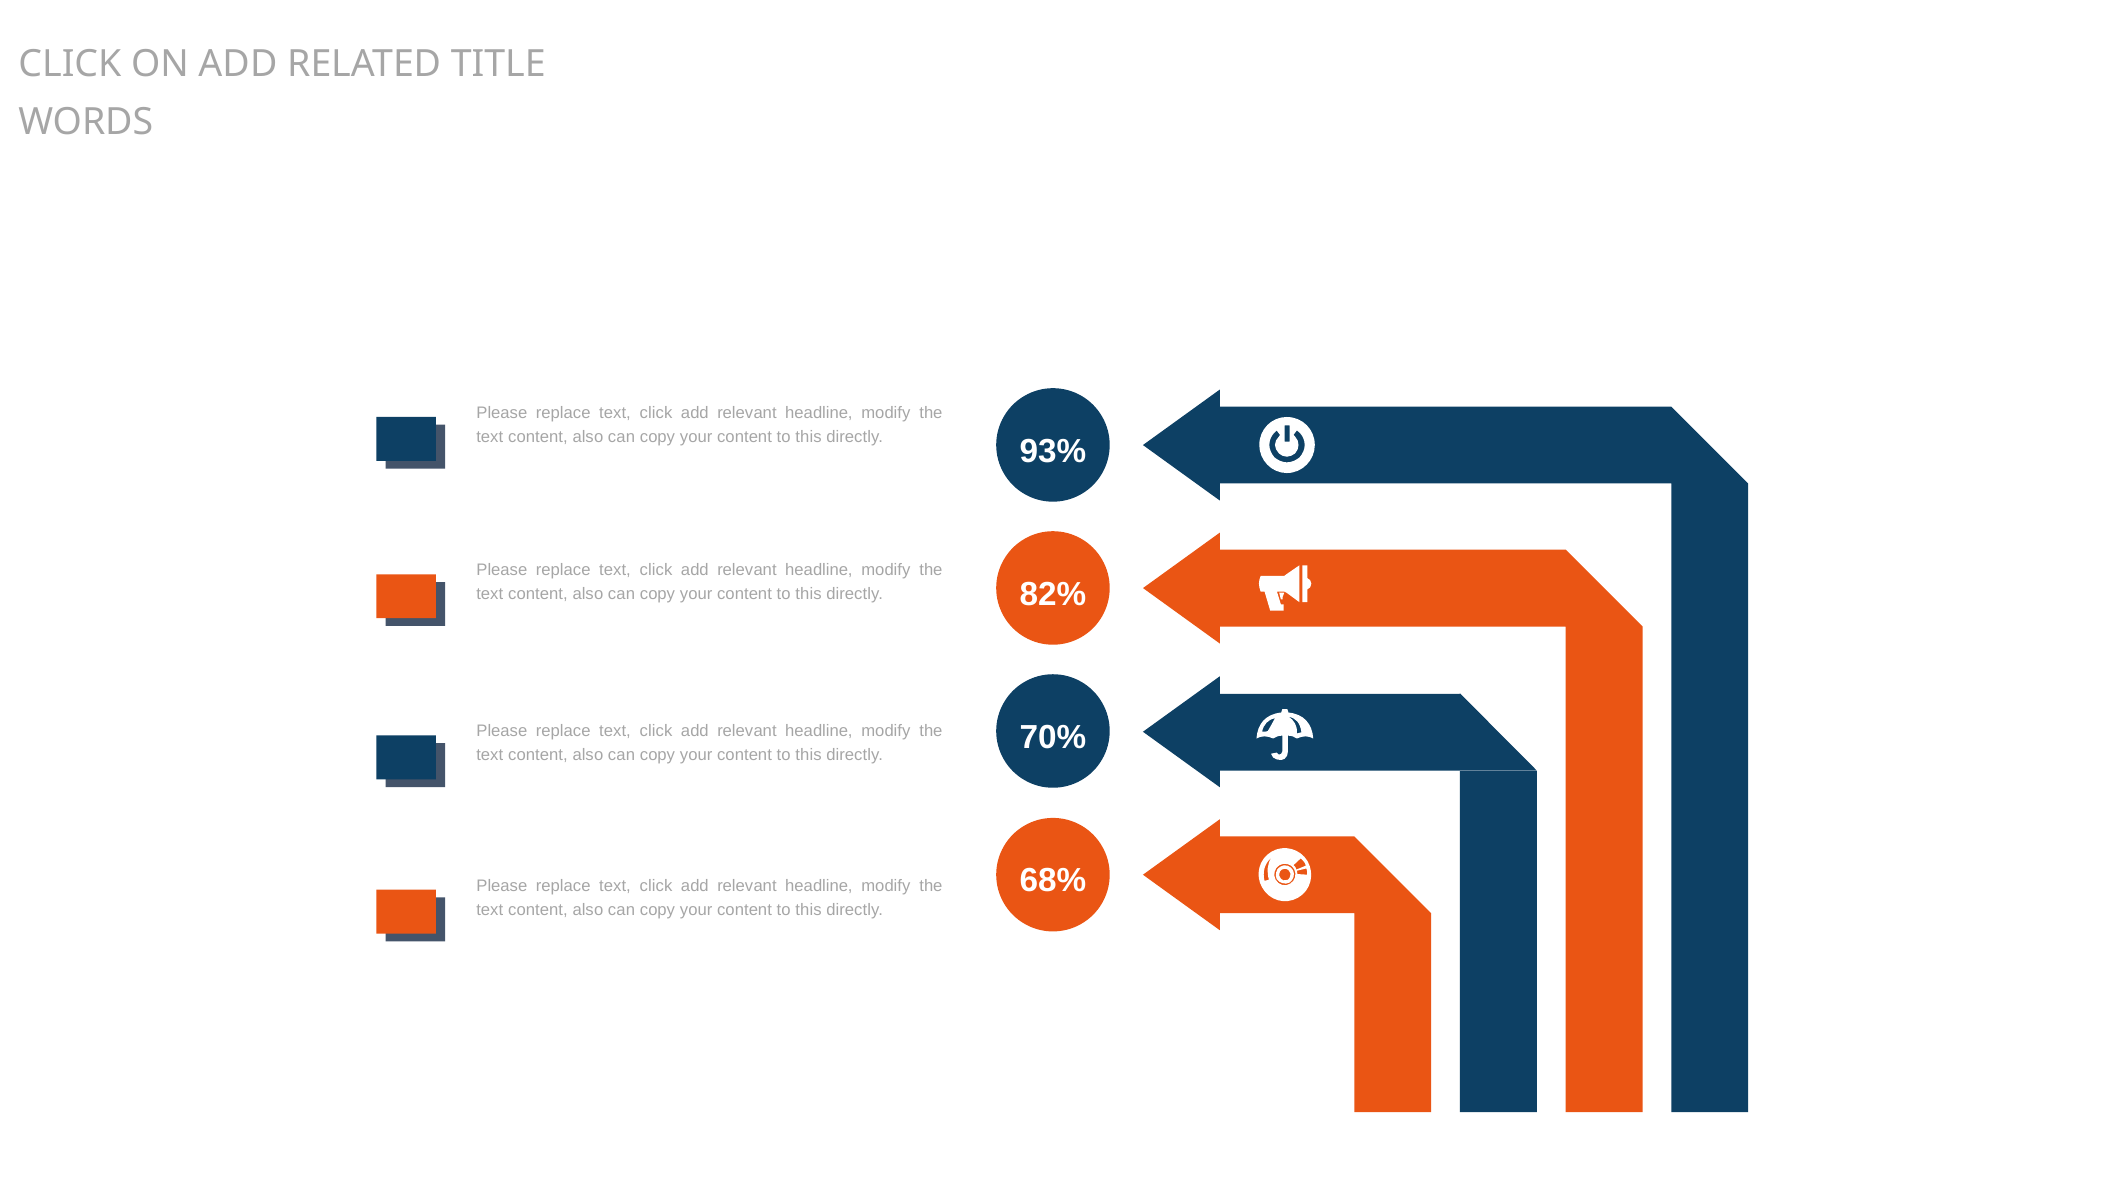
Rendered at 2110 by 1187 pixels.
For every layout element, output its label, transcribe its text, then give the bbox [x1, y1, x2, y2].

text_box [996, 531, 1110, 645]
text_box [376, 889, 446, 942]
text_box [996, 388, 1110, 502]
text_box Please replace text, click add relevant headline, modify the text content, also can copy your content to this directly. [461, 390, 959, 453]
text_box CLICK ON ADD RELATED TITLE WORDS [3, 18, 595, 150]
text_box Please replace text, click add relevant headline, modify the text content, also can copy your content to this directly. [461, 708, 959, 772]
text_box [996, 817, 1110, 932]
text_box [376, 416, 446, 469]
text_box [1142, 389, 1749, 1112]
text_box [376, 574, 446, 626]
text_box Please replace text, click add relevant headline, modify the text content, also can copy your content to this directly. [461, 863, 959, 926]
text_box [1142, 819, 1432, 1112]
text_box Please replace text, click add relevant headline, modify the text content, also can copy your content to this directly. [461, 547, 959, 611]
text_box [996, 674, 1110, 788]
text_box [376, 735, 446, 788]
